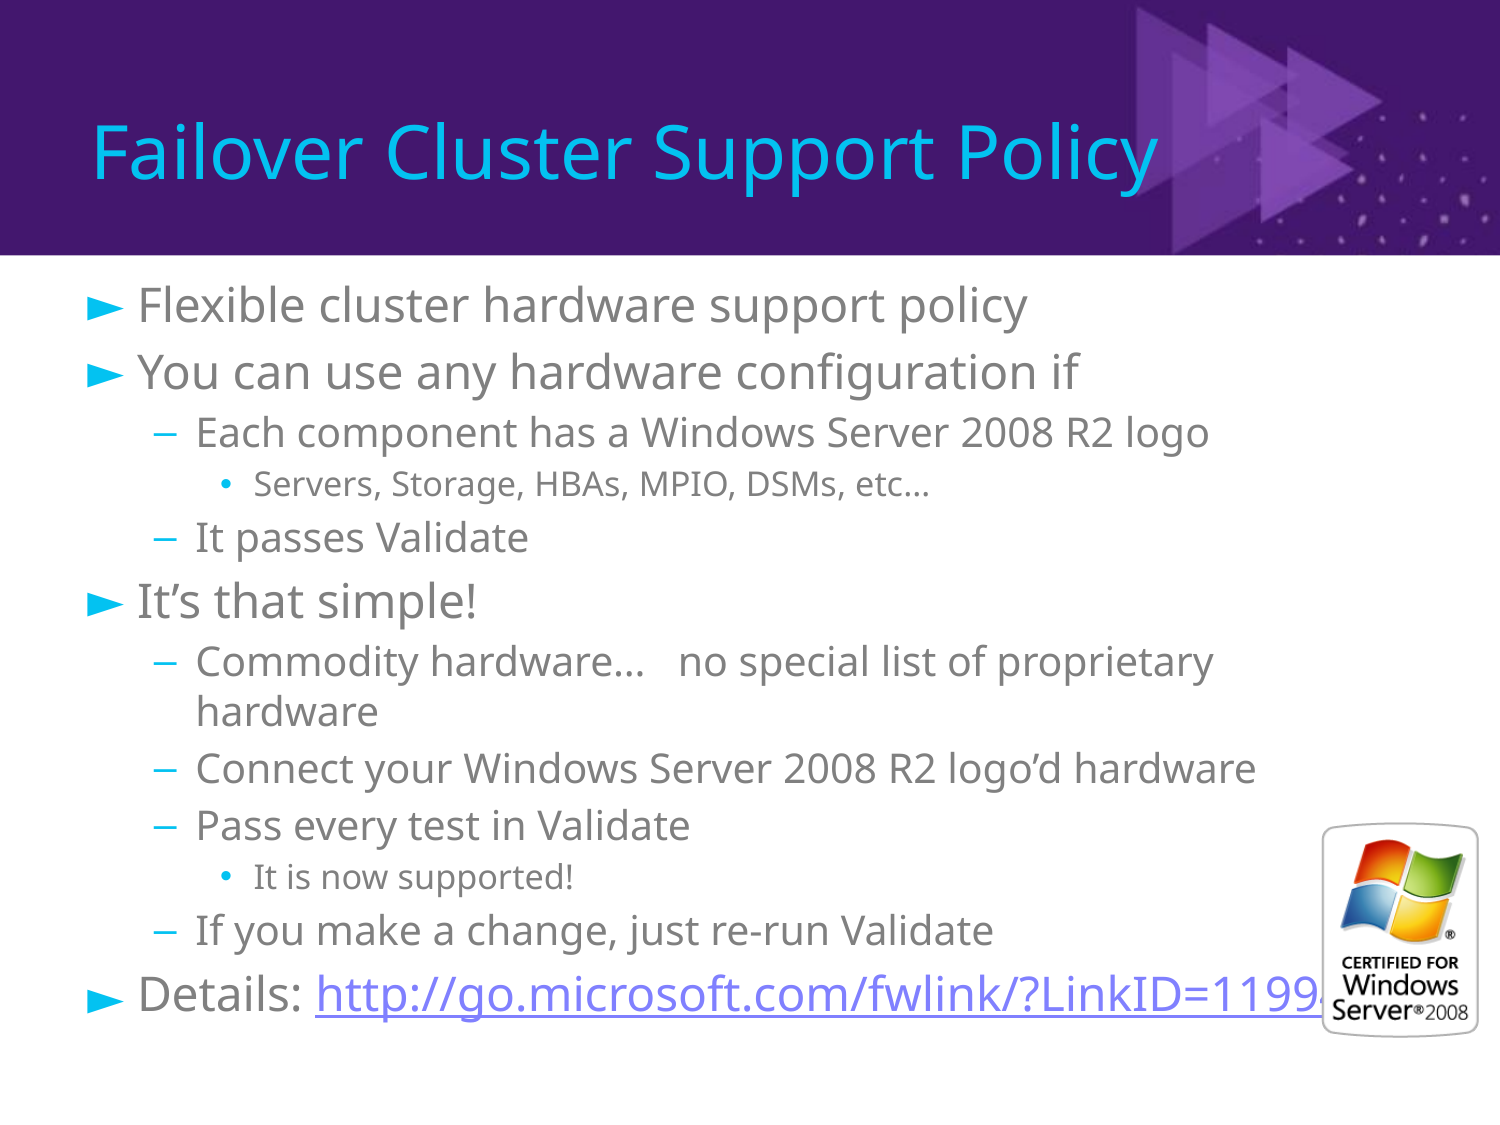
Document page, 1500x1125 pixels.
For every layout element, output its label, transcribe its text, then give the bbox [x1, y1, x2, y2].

list Flexible cluster hardware support policy You can use any hardware configuration if Each component has a Windows Server 2008 R2 logo Servers, Storage, HBAs, MPIO, DSMs, etc… It passes Validate It’s that simple! Commodity hardware… no special list of proprietary hardware Connect your Windows Server 2008 R2 logo’d hardware Pass every test in Validate It is now supported! If you make a change, just re-run Validate Details: http://go.microsoft.com/fwlink/?LinkID=119949 [72, 267, 1423, 1083]
picture [0, 0, 1500, 255]
picture [1320, 822, 1480, 1039]
title Failover Cluster Support Policy [75, 56, 1425, 244]
